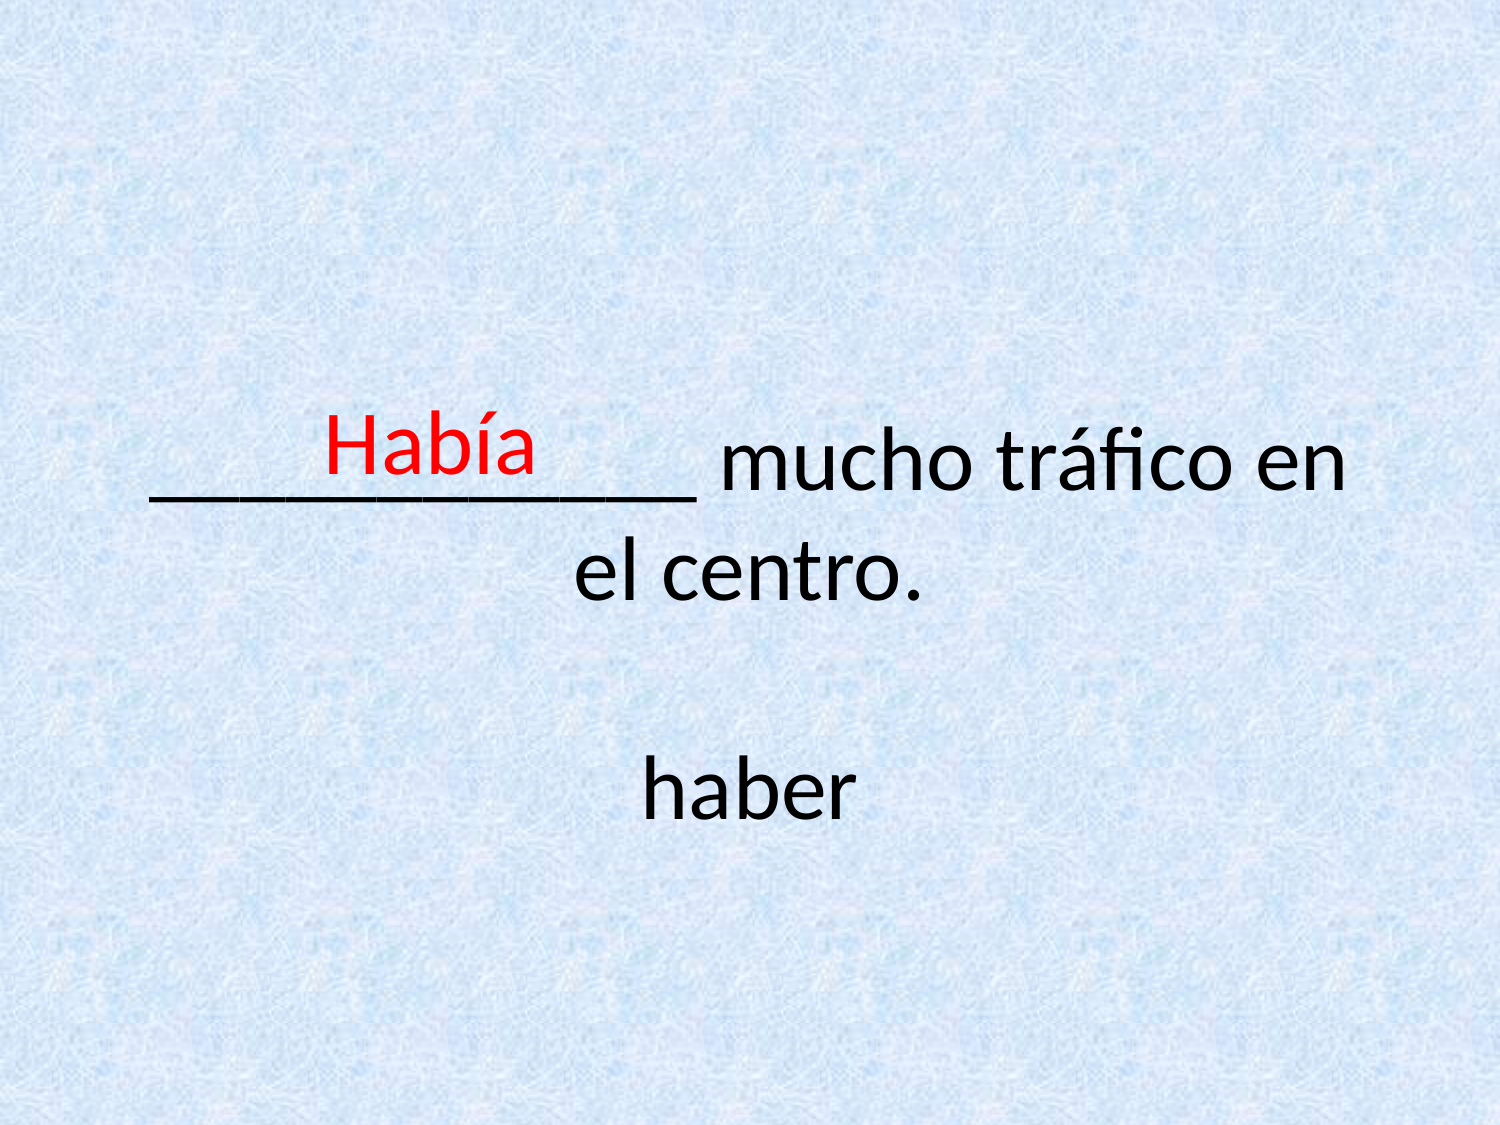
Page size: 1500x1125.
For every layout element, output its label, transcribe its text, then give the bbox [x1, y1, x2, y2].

title ____________ mucho tráfico en el centro. haber [112, 349, 1388, 888]
picture [0, 0, 1500, 1125]
subtitle Había [237, 374, 626, 513]
